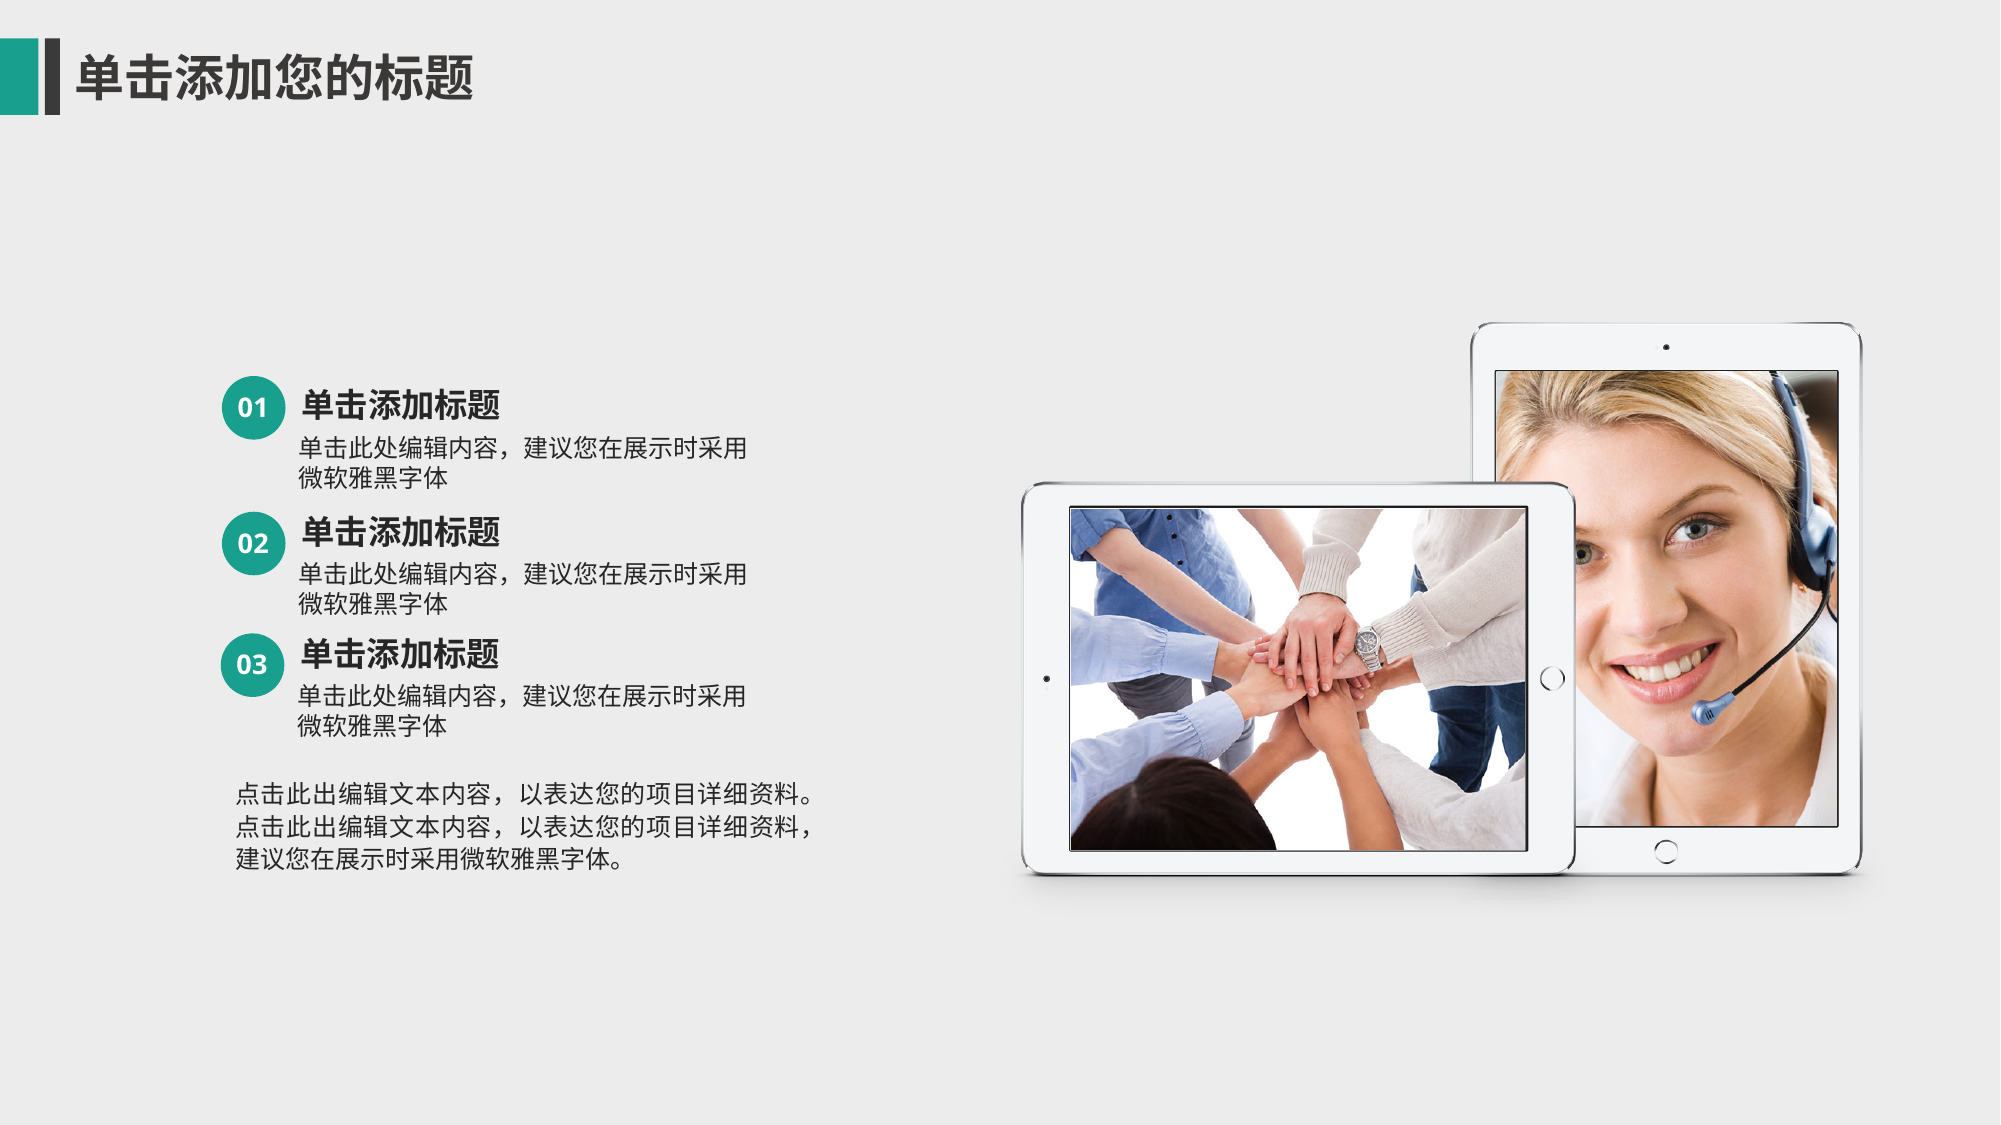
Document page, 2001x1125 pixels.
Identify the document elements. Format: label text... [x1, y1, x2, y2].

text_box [999, 461, 1603, 1019]
text_box 点击此出编辑文本内容，以表达您的项目详细资料。点击此出编辑文本内容，以表达您的项目详细资料，建议您在展示时采用微软雅黑字体。 [220, 767, 817, 882]
text_box 单击此处编辑内容，建议您在展示时采用微软雅黑字体 [297, 680, 758, 741]
text_box 单击此处编辑内容，建议您在展示时采用微软雅黑字体 [298, 432, 759, 493]
text_box [220, 510, 286, 577]
text_box 单击添加标题 [286, 376, 671, 433]
text_box [220, 374, 286, 441]
text_box 单击添加标题 [286, 503, 671, 559]
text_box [1444, 298, 1887, 1050]
text_box 01 [228, 390, 279, 423]
text_box 单击此处编辑内容，建议您在展示时采用微软雅黑字体 [298, 559, 759, 619]
text_box 03 [227, 647, 277, 681]
text_box 02 [228, 526, 279, 559]
text_box [219, 632, 285, 699]
text_box 单击添加您的标题 [59, 39, 509, 114]
text_box 单击添加标题 [285, 624, 670, 681]
